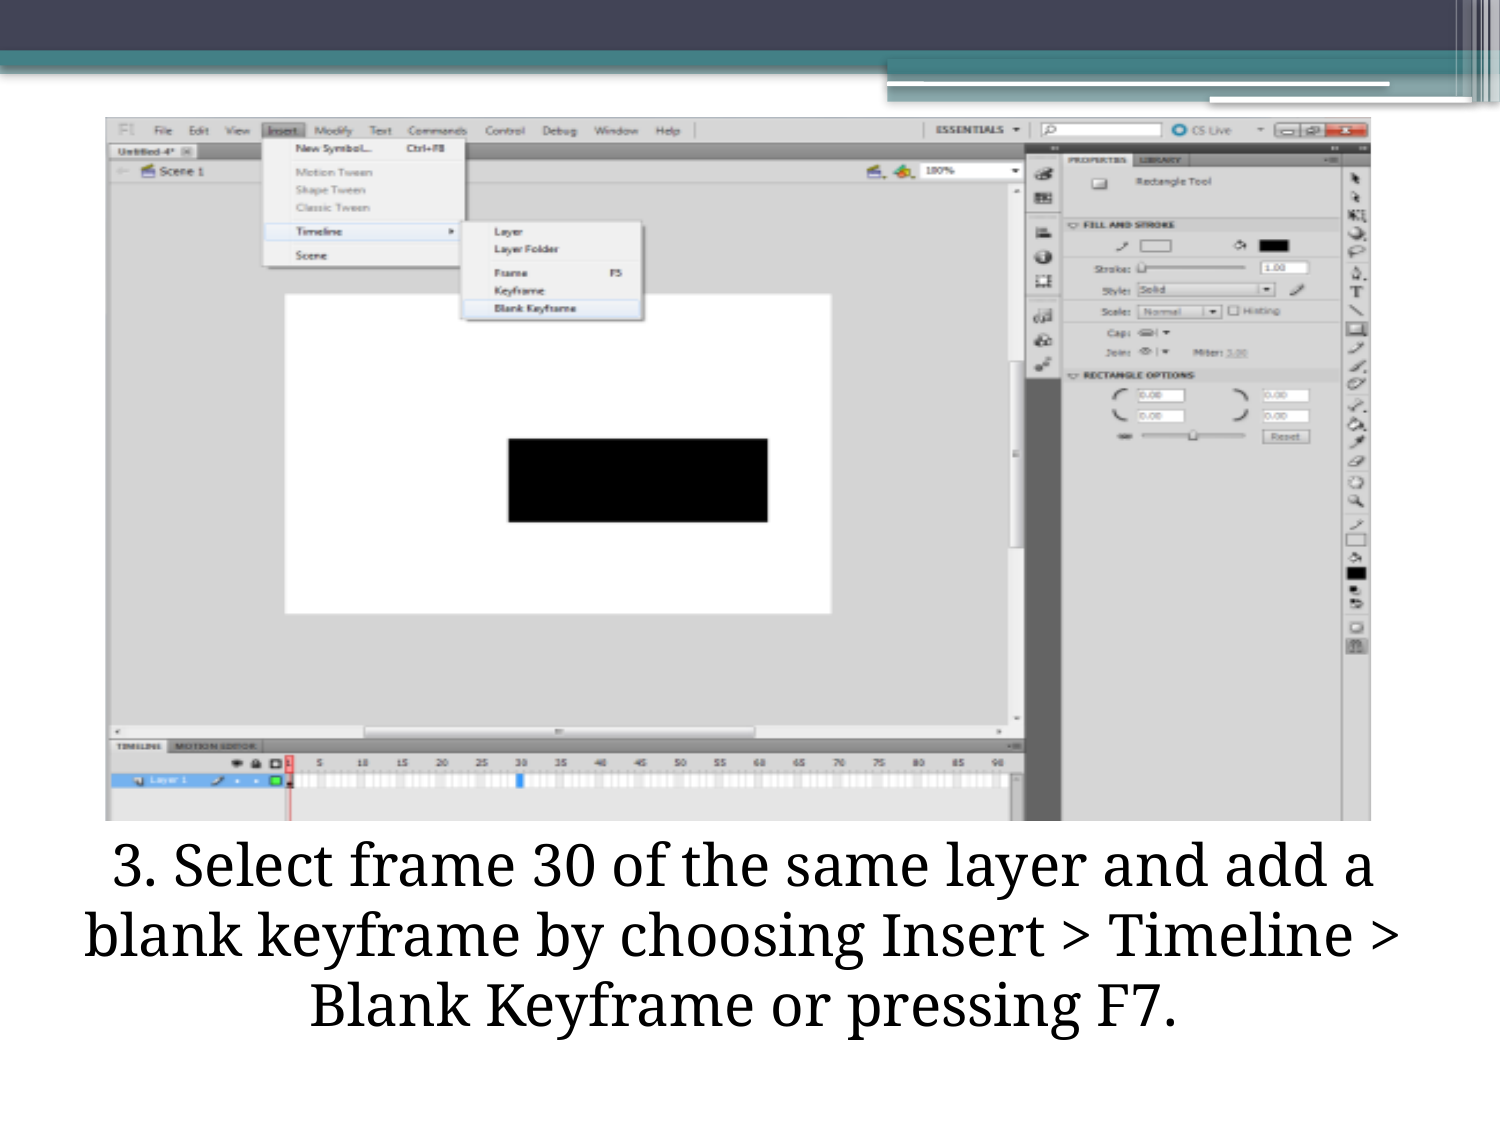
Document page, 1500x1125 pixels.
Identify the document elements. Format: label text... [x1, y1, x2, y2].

text_box 3. Select frame 30 of the same layer and add a blank keyframe by choosing Insert > Timeline > Blank Keyframe or pressing F7. [58, 820, 1430, 1045]
picture [105, 116, 1372, 821]
